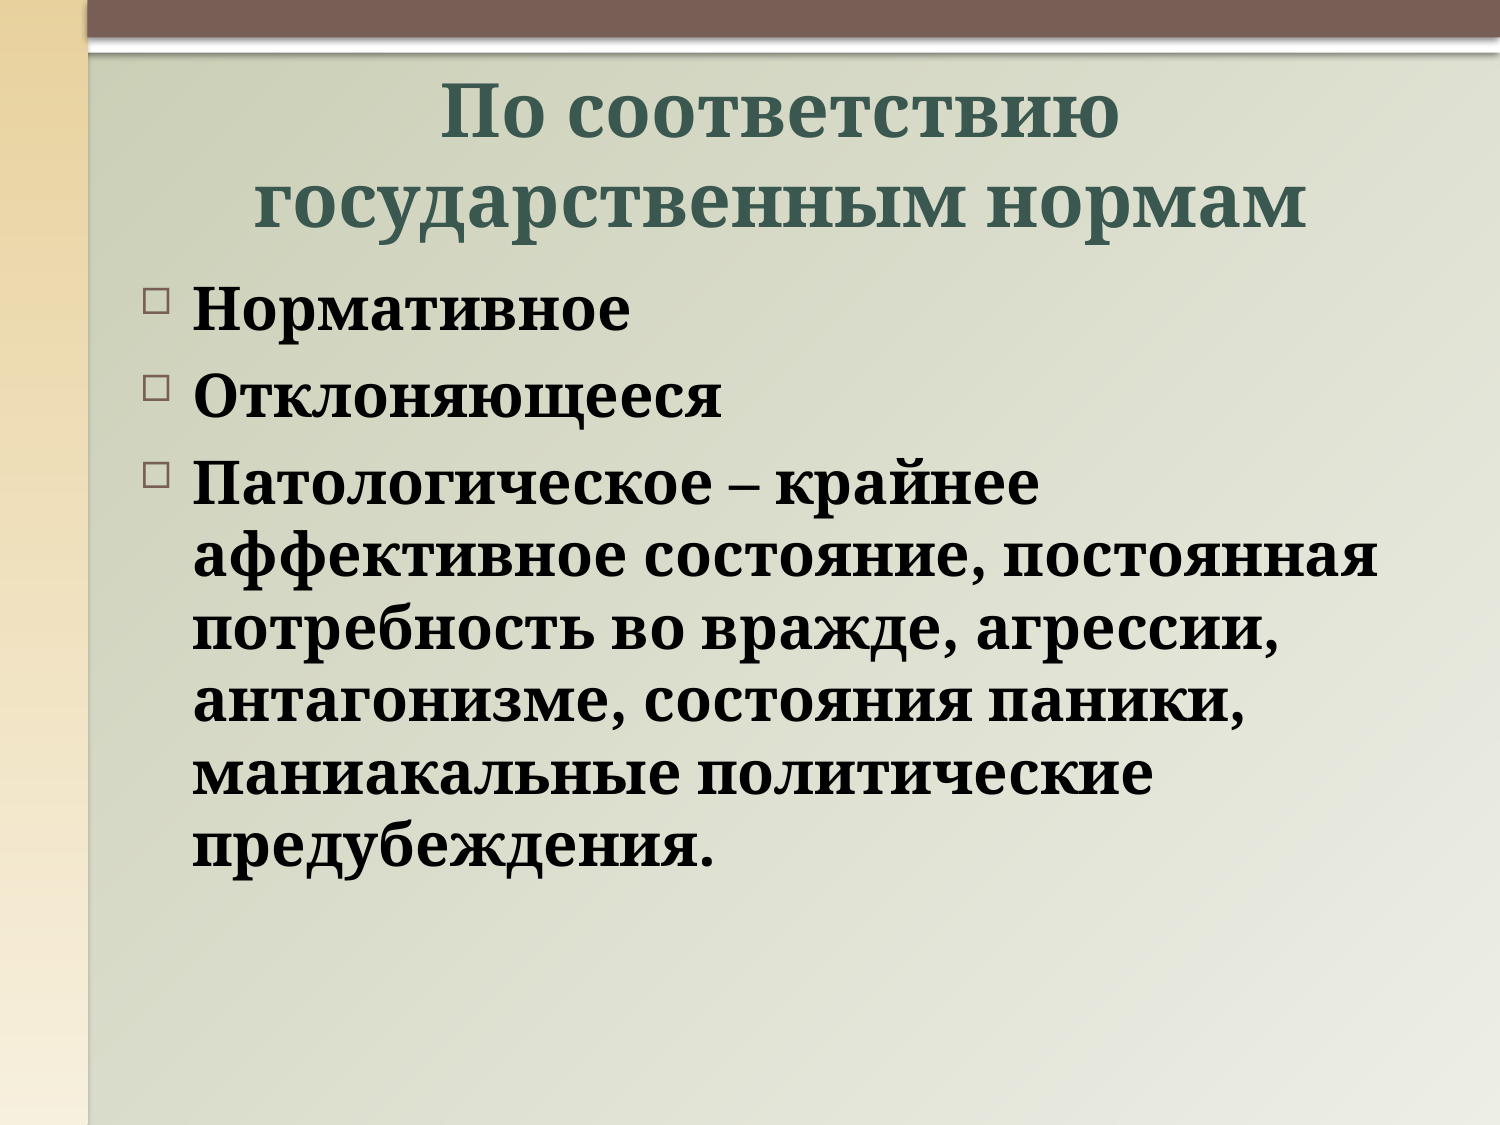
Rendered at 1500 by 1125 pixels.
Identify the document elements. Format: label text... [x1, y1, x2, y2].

title По соответствию государственным нормам [124, 62, 1438, 251]
list Нормативное Отклоняющееся Патологическое – крайнее аффективное состояние, постоянная потребность во вражде, агрессии, антагонизме, состояния паники, маниакальные политические предубеждения. [124, 262, 1439, 1013]
